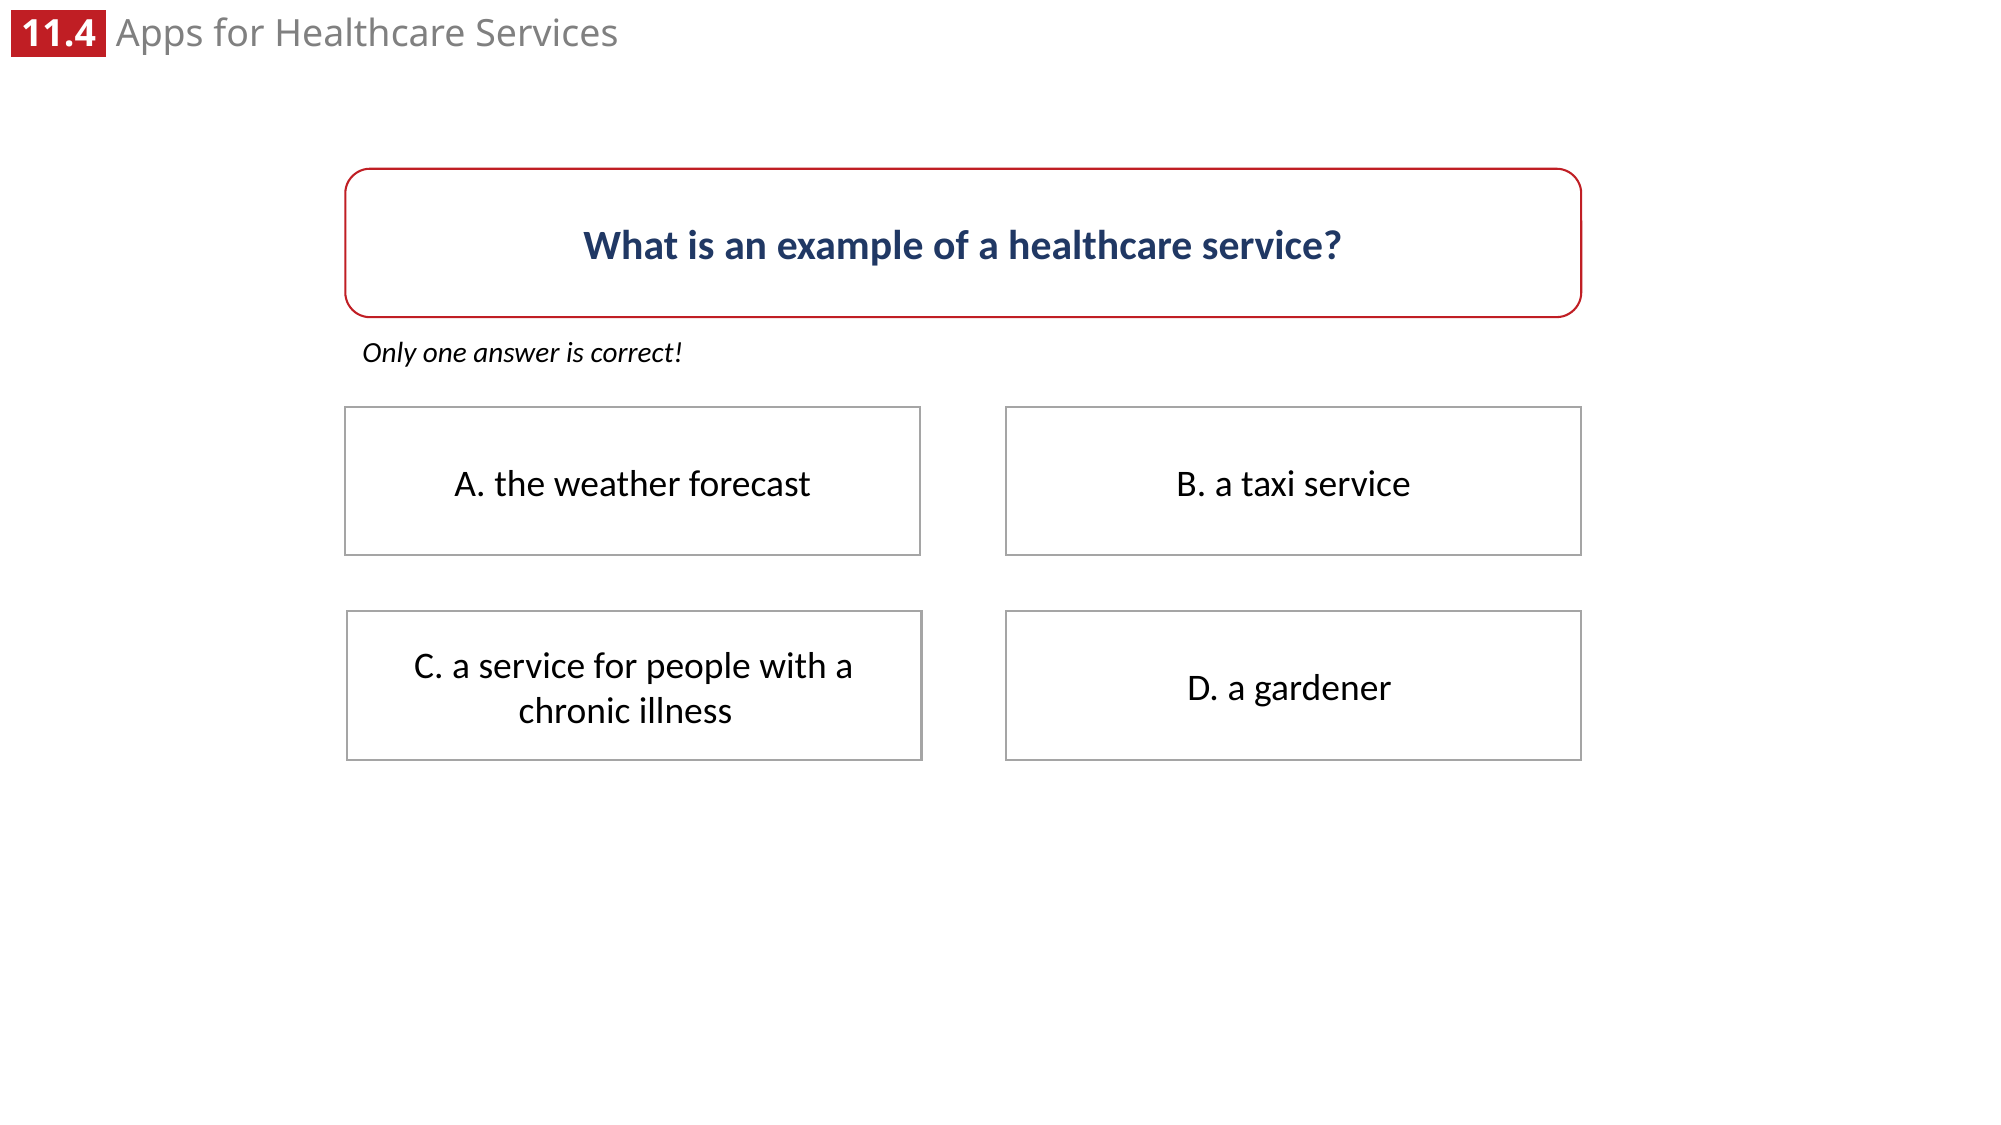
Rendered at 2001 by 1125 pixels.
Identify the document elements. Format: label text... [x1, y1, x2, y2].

text_box C. a service for people with a chronic illness [346, 610, 923, 761]
text_box What is an example of a healthcare service? [344, 167, 1583, 319]
text_box A. the weather forecast [344, 406, 921, 556]
text_box Only one answer is correct! [347, 325, 699, 376]
text_box B. a taxi service [1005, 406, 1582, 556]
text_box D. a gardener [1005, 610, 1582, 761]
